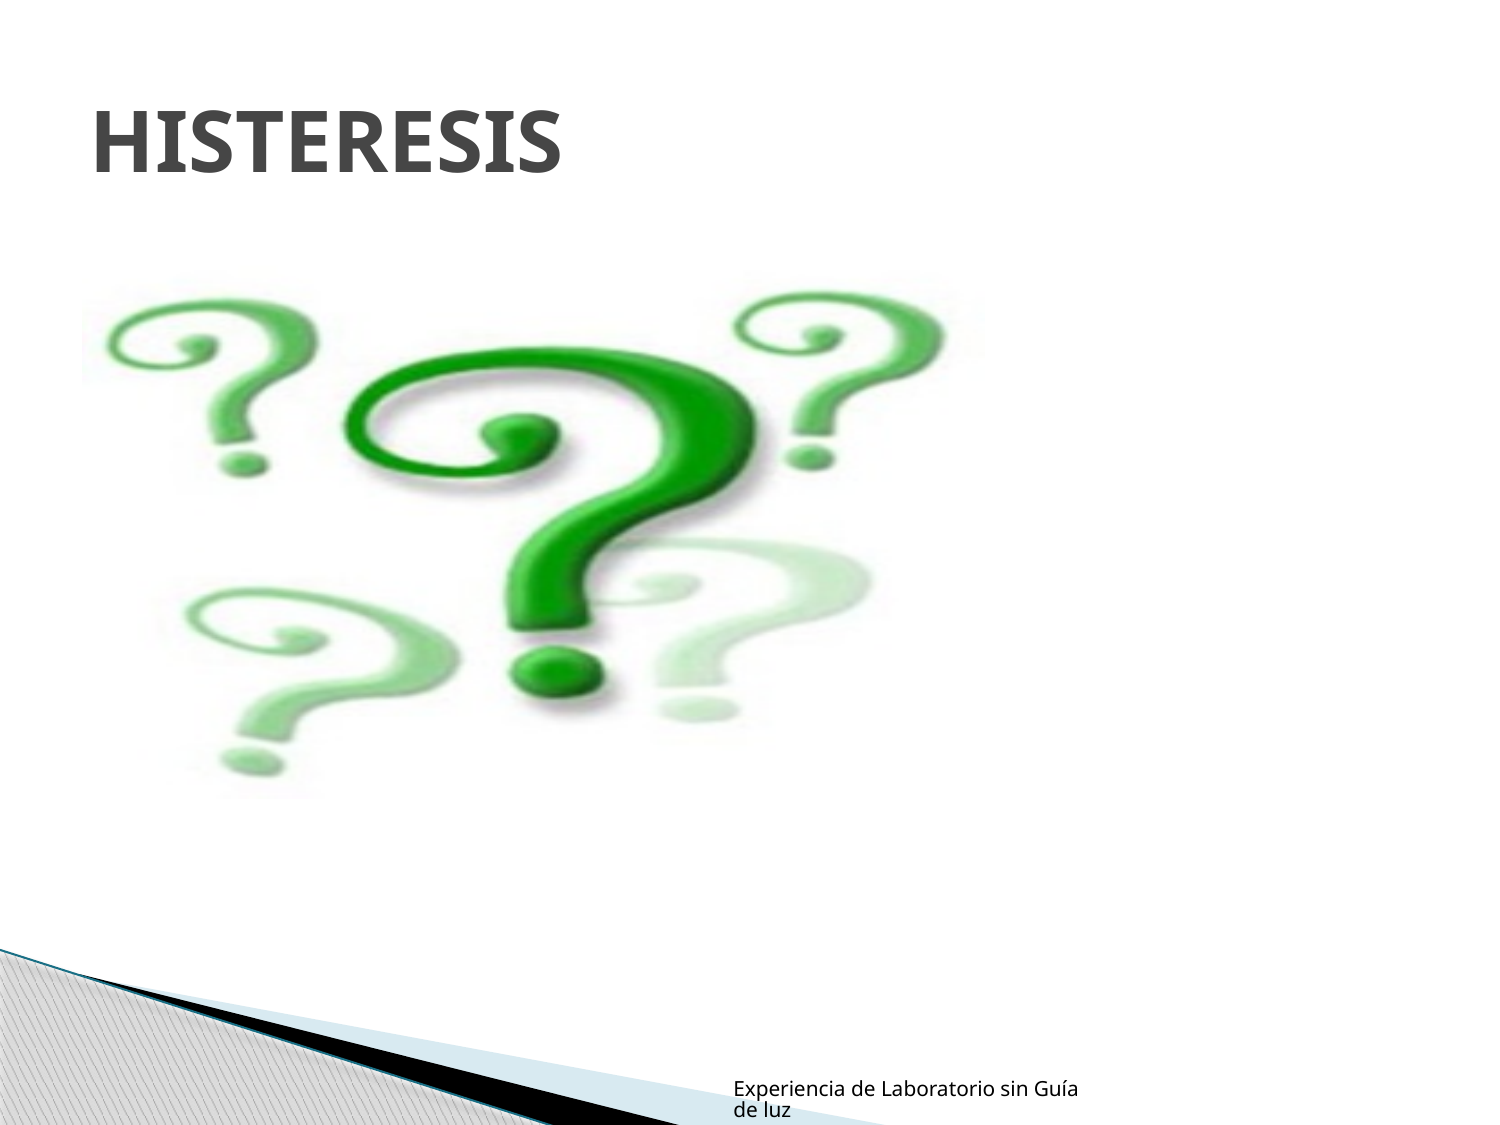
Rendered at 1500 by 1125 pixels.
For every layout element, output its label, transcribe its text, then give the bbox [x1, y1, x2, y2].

footer Experiencia de Laboratorio sin Guía de luz [718, 1051, 1105, 1112]
picture [81, 245, 985, 800]
title HISTERESIS [75, 45, 1425, 233]
